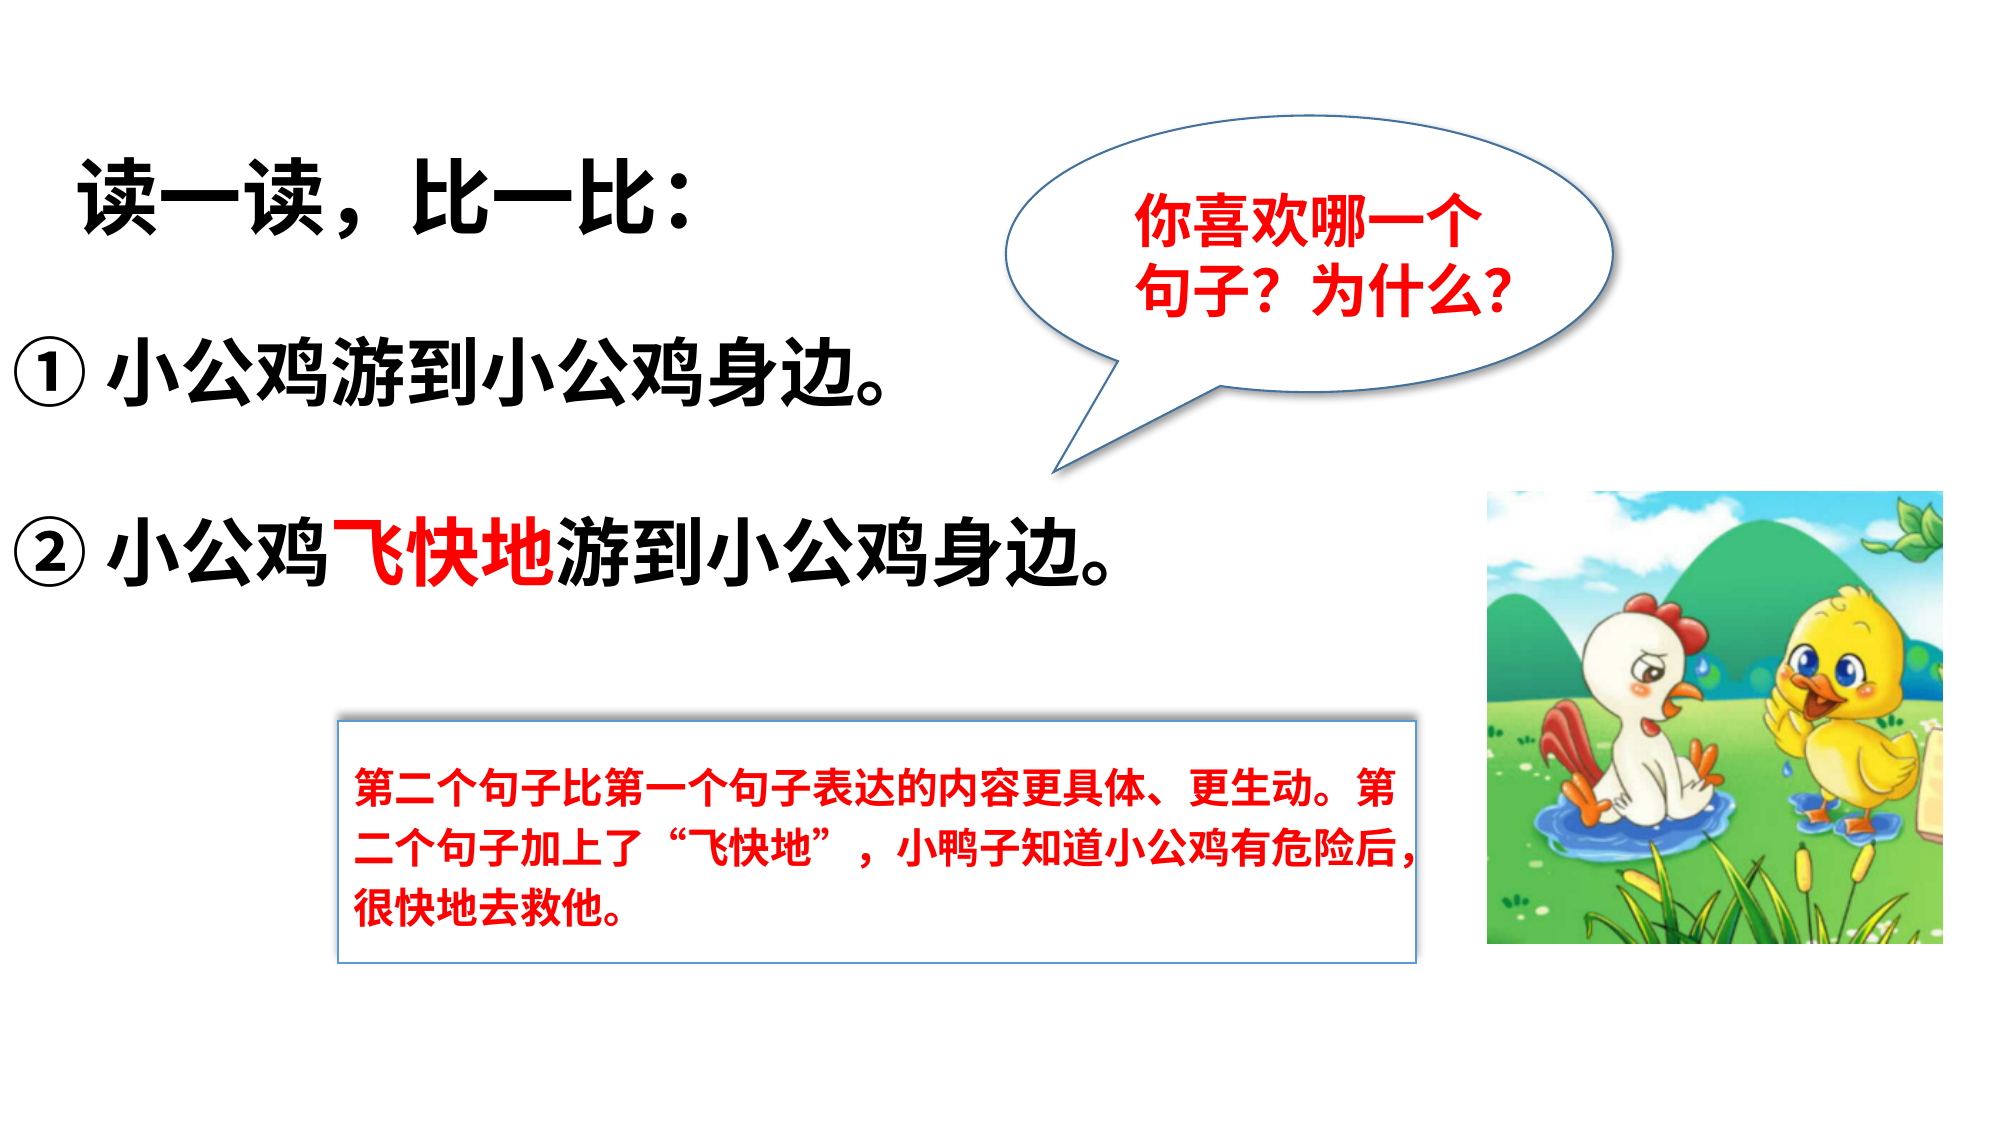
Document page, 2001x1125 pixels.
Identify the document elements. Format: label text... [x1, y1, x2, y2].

text_box 你喜欢哪一个句子？为什么？ [1004, 114, 1614, 475]
text_box 第二个句子比第一个句子表达的内容更具体、更生动。第二个句子加上了“飞快地”，小鸭子知道小公鸡有危险后，很快地去救他。 [337, 720, 1417, 964]
picture [1487, 491, 1943, 945]
text_box 读一读，比一比： ①小公鸡游到小公鸡身边。 ②小公鸡飞快地游到小公鸡身边。 [0, 137, 1982, 693]
